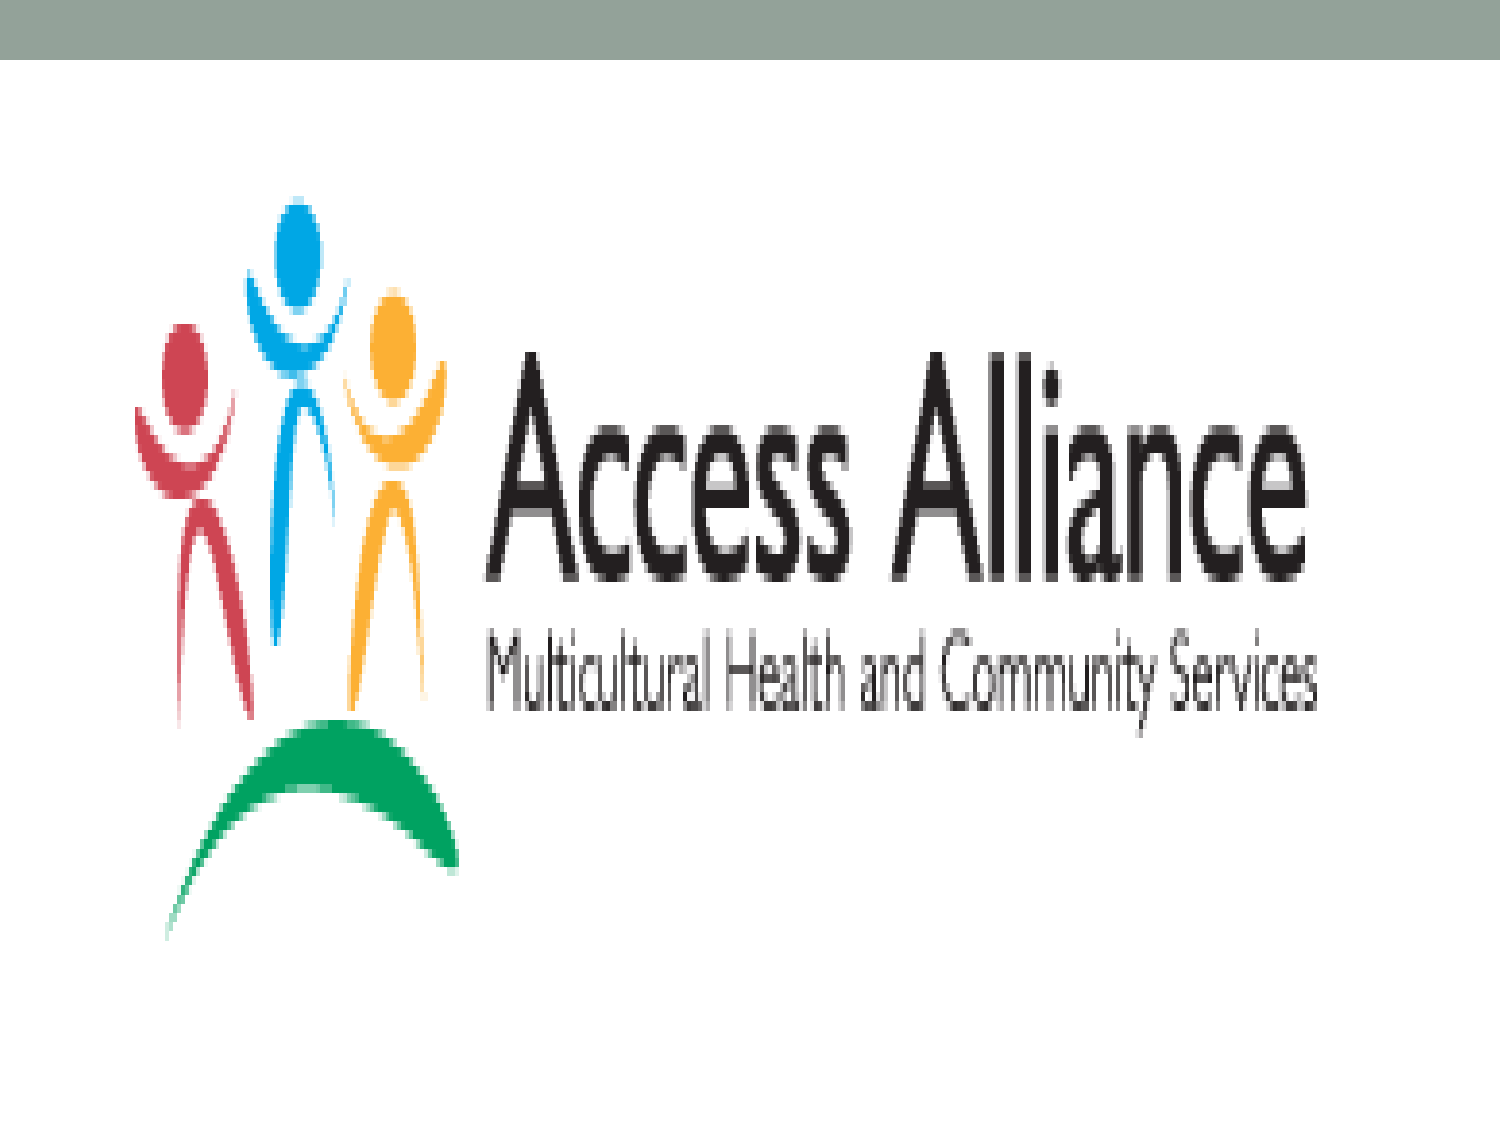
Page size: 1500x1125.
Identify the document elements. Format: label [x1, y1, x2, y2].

picture [135, 196, 1318, 941]
